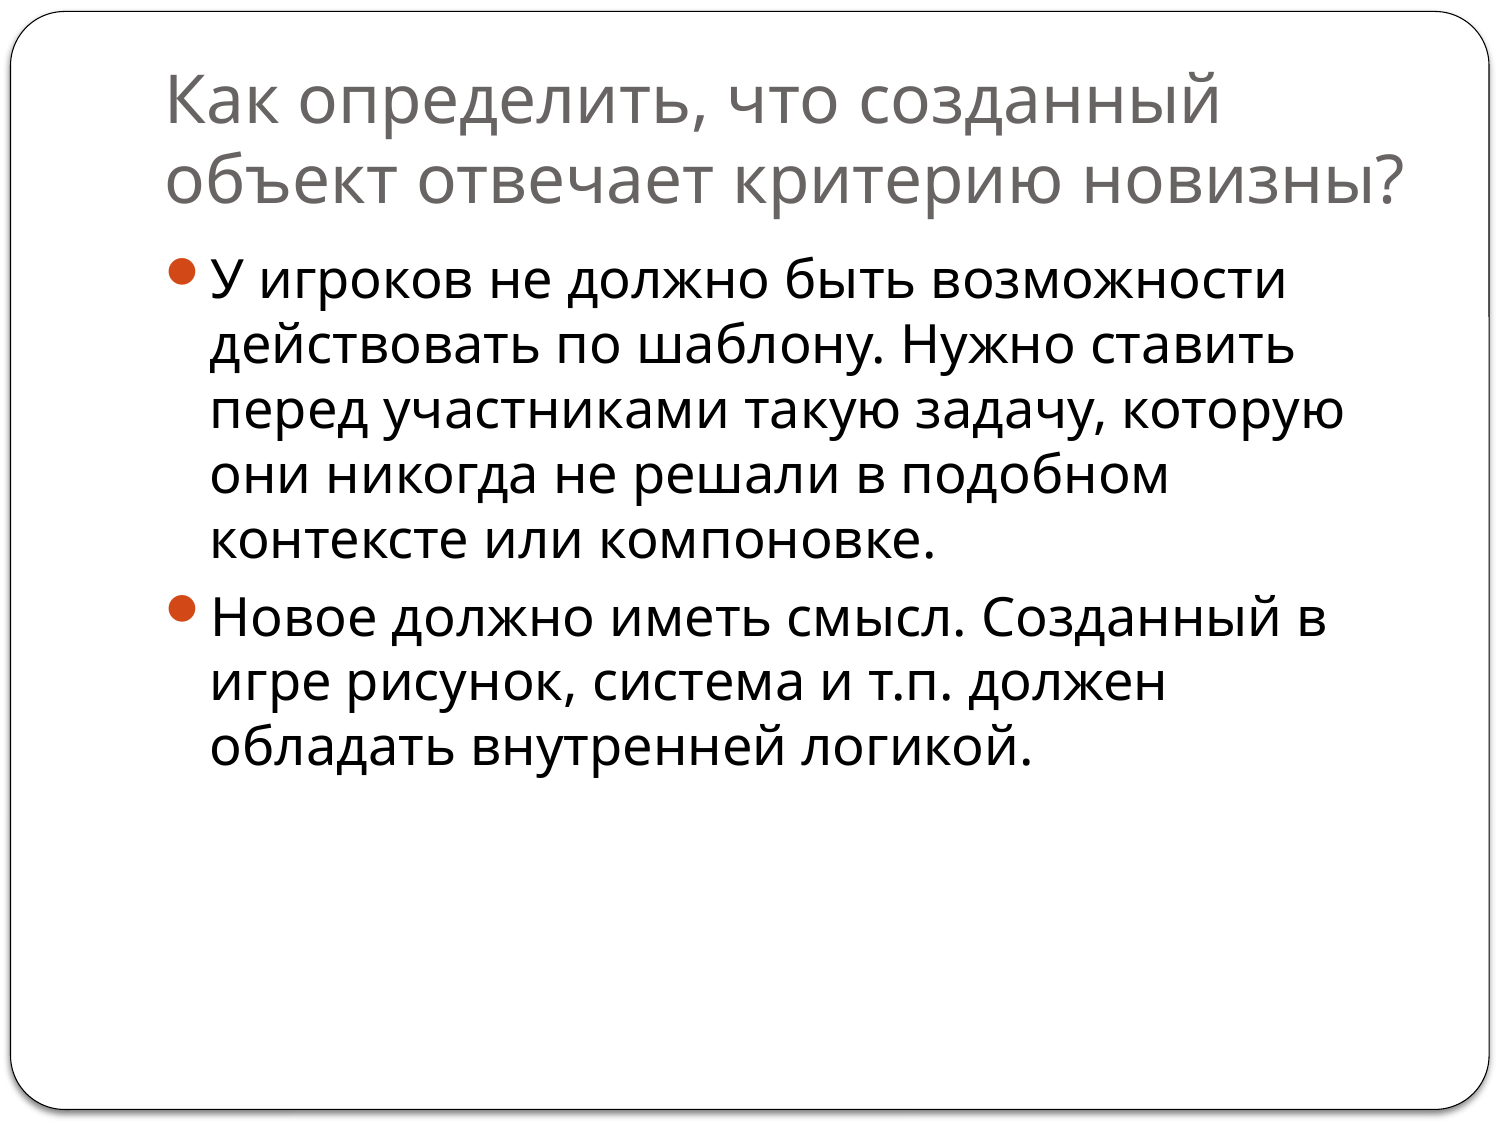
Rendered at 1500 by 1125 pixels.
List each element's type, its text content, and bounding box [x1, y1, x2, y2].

list У игроков не должно быть возможности действовать по шаблону. Нужно ставить перед участниками такую задачу, которую они никогда не решали в подобном контексте или компоновке. Новое должно иметь смысл. Созданный в игре рисунок, система и т.п. должен обладать внутренней логикой. [150, 237, 1425, 988]
title Как определить, что созданный объект отвечает критерию новизны? [150, 45, 1425, 233]
